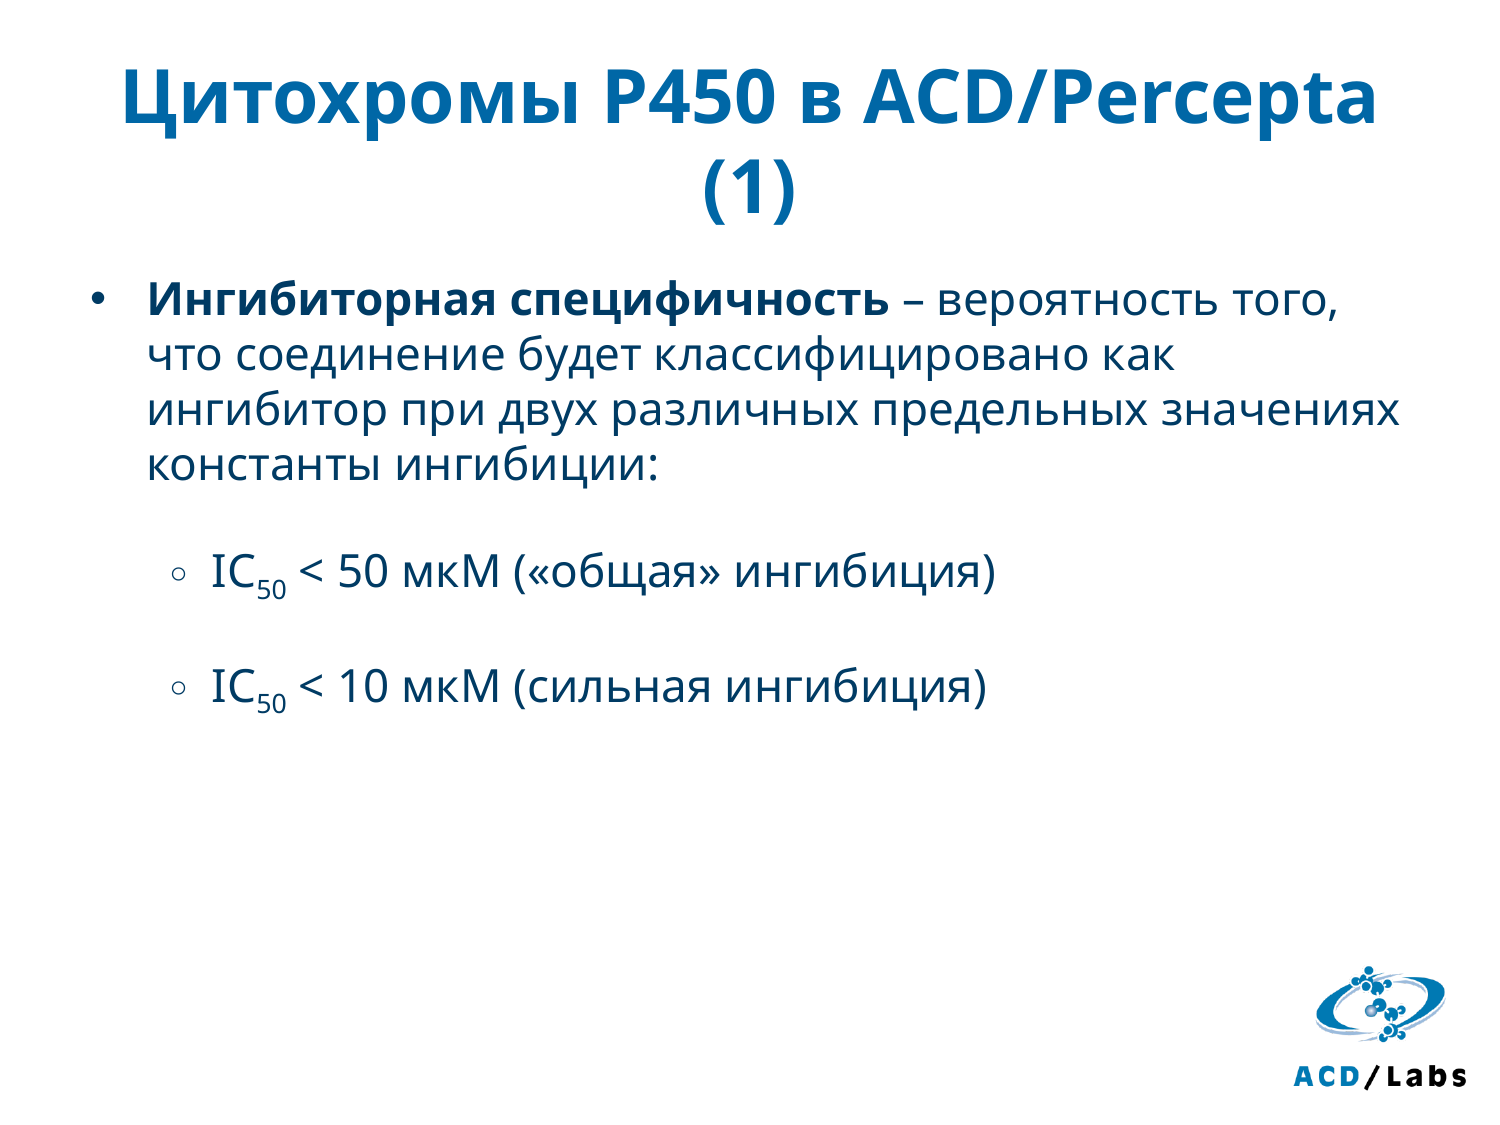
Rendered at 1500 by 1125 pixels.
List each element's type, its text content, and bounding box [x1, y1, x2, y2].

picture [1385, 1006, 1397, 1012]
list Ингибиторная специфичность – вероятность того, что соединение будет классифицировано как ингибитор при двух различных предельных значениях константы ингибиции: IC50 < 50 мкМ («общая» ингибиция) IC50 < 10 мкМ (сильная ингибиция) [74, 262, 1426, 1006]
title Цитохромы P450 в ACD/Percepta (1) [74, 44, 1426, 233]
picture [1293, 964, 1471, 1101]
